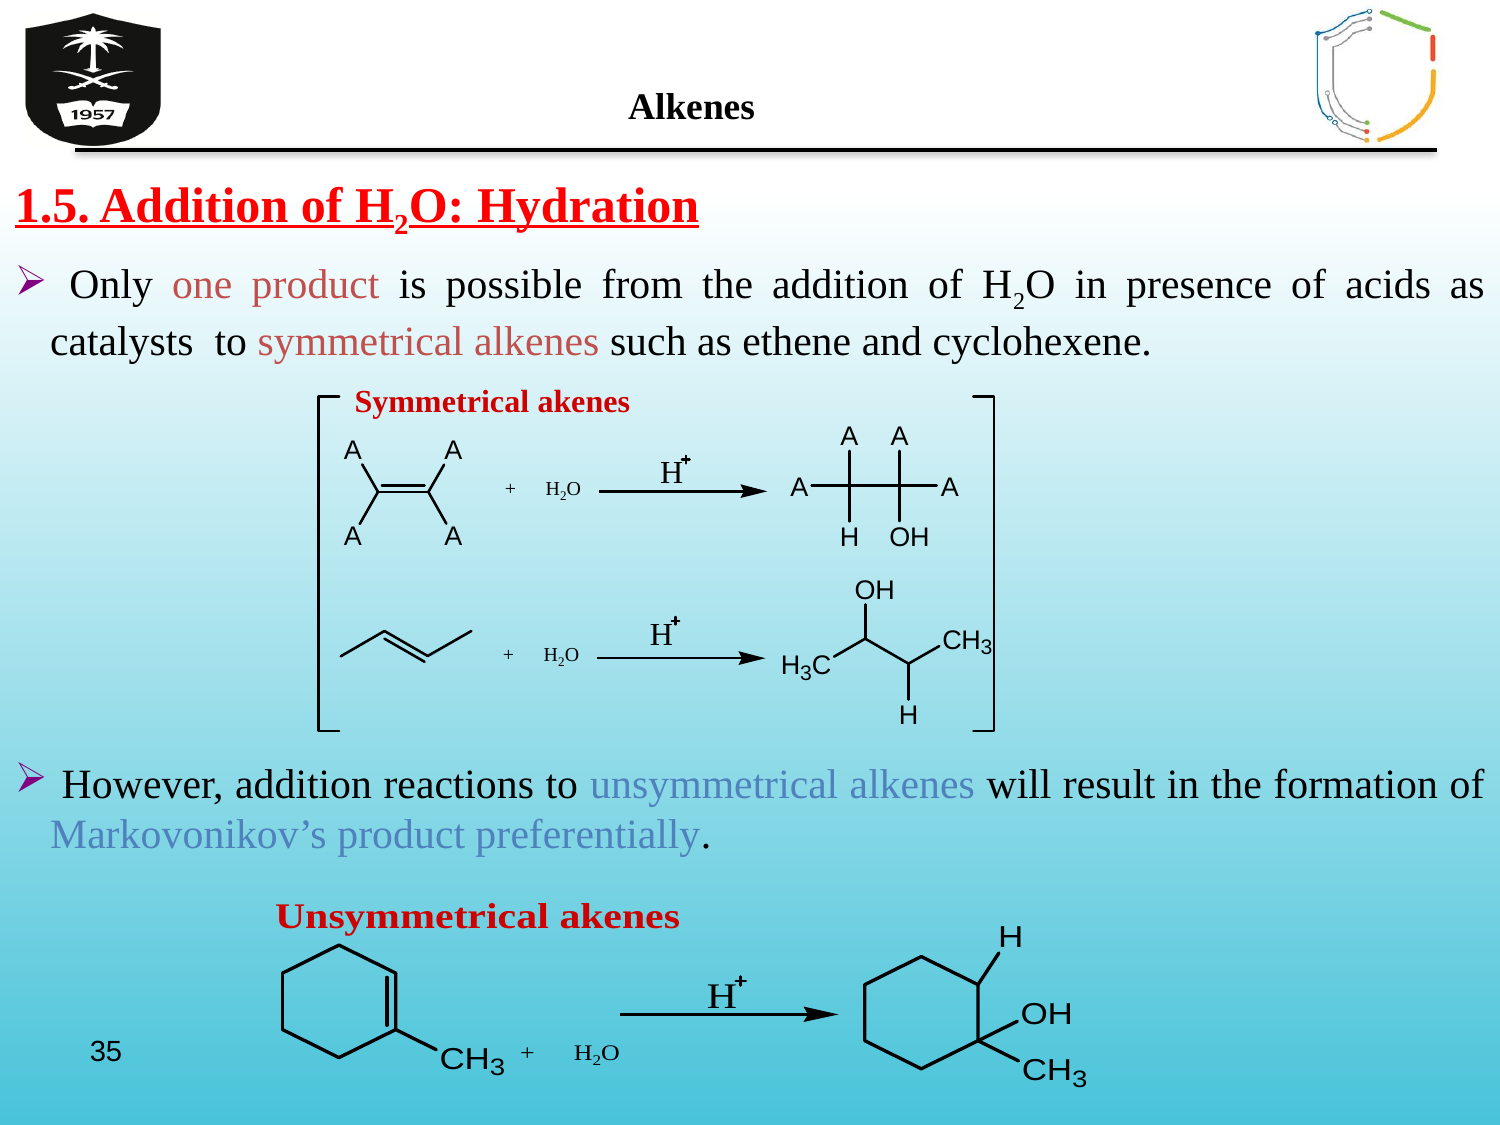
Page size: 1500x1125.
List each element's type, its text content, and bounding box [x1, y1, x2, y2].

text_box However, addition reactions to unsymmetrical alkenes will result in the formation of Markovonikov’s product preferentially. [0, 749, 1500, 865]
text_box Only one product is possible from the addition of H2O in presence of acids as catalysts to symmetrical alkenes such as ethene and cyclohexene. [0, 249, 1500, 372]
picture [1287, 0, 1463, 165]
text_box 1.5. Addition of H2O: Hydration [0, 149, 725, 249]
text_box Alkenes [613, 74, 771, 135]
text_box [312, 387, 1001, 737]
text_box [274, 900, 1088, 1088]
picture [24, 12, 163, 151]
text_box 35 [75, 1024, 425, 1103]
